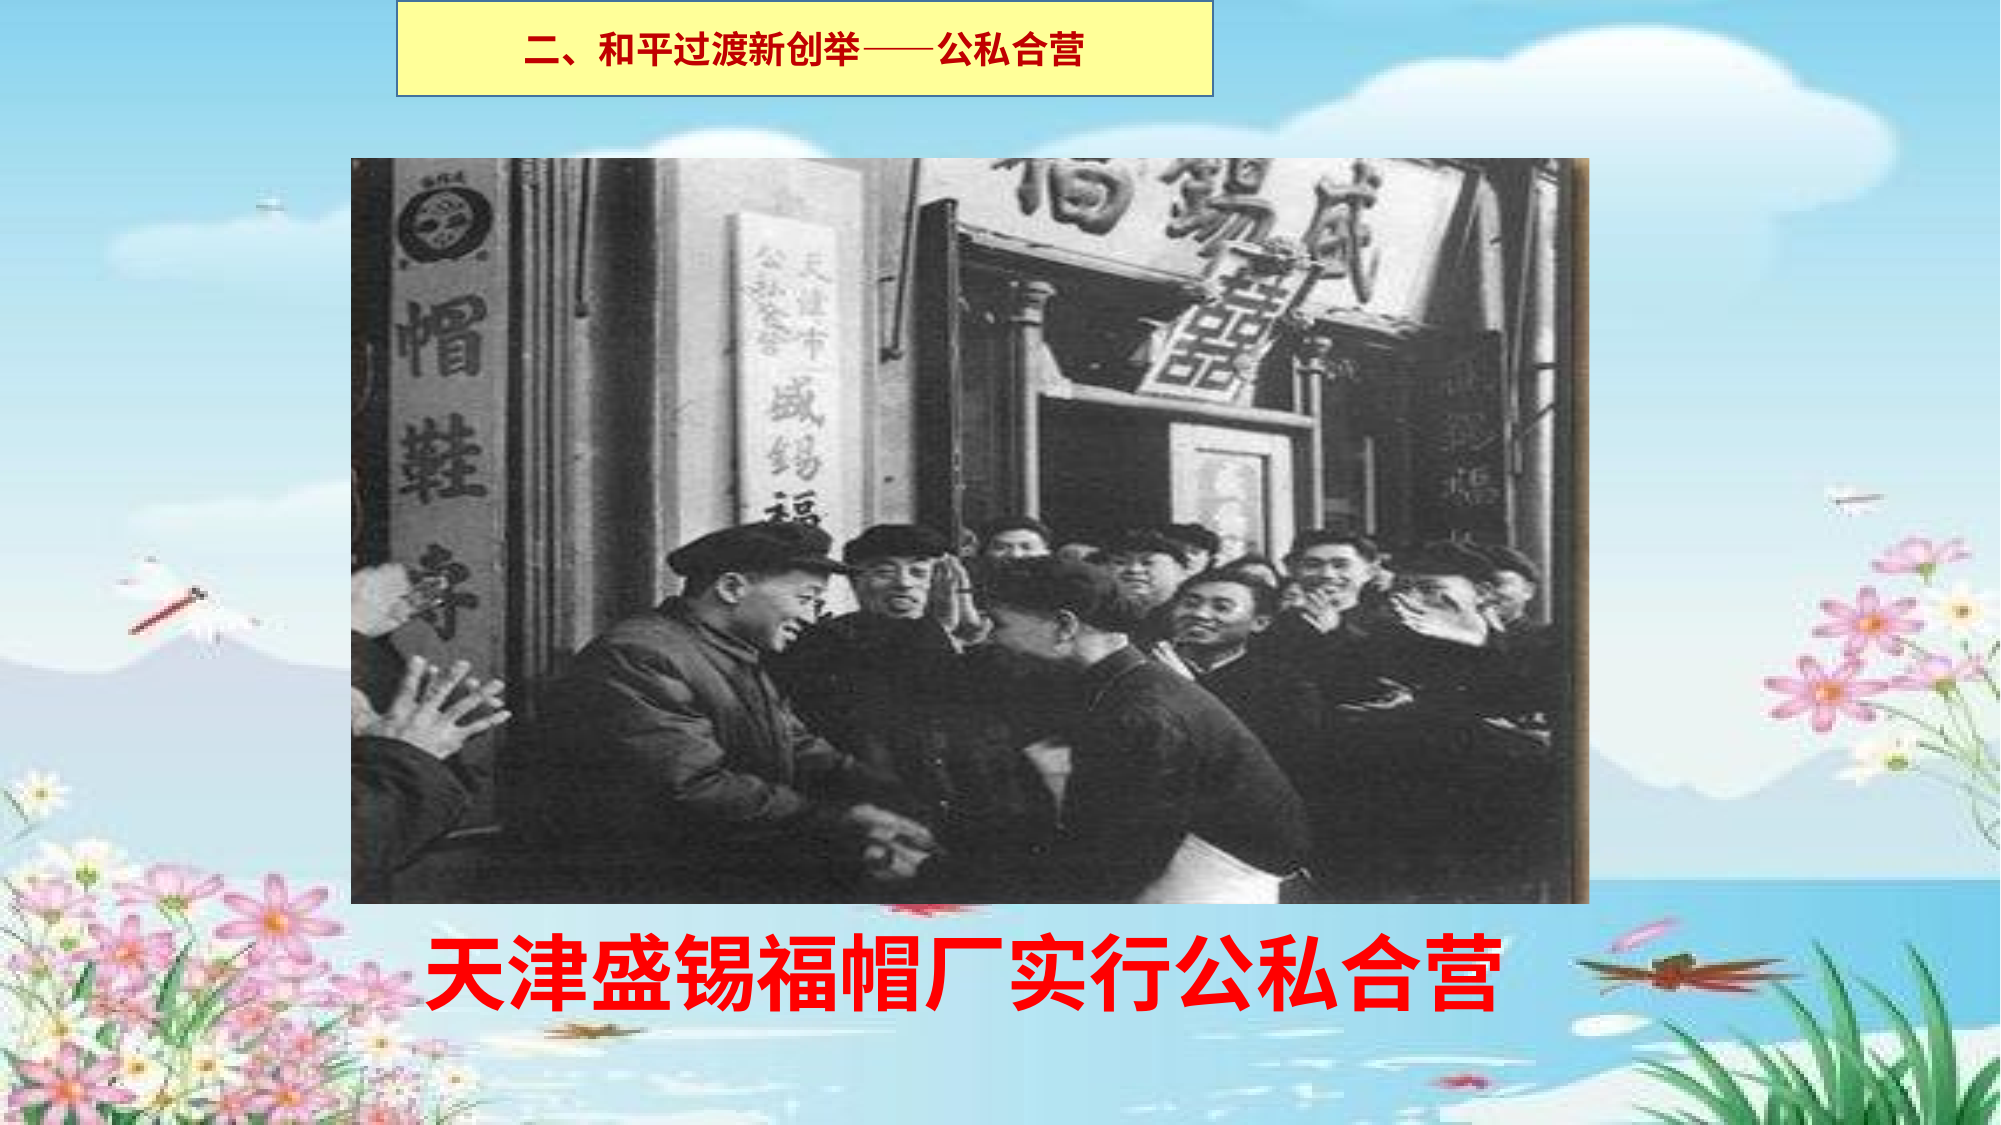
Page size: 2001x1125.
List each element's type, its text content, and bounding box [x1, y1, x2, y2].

picture [0, 0, 2001, 1125]
text_box 二、和平过渡新创举——公私合营 [396, 0, 1214, 97]
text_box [351, 158, 1745, 1030]
